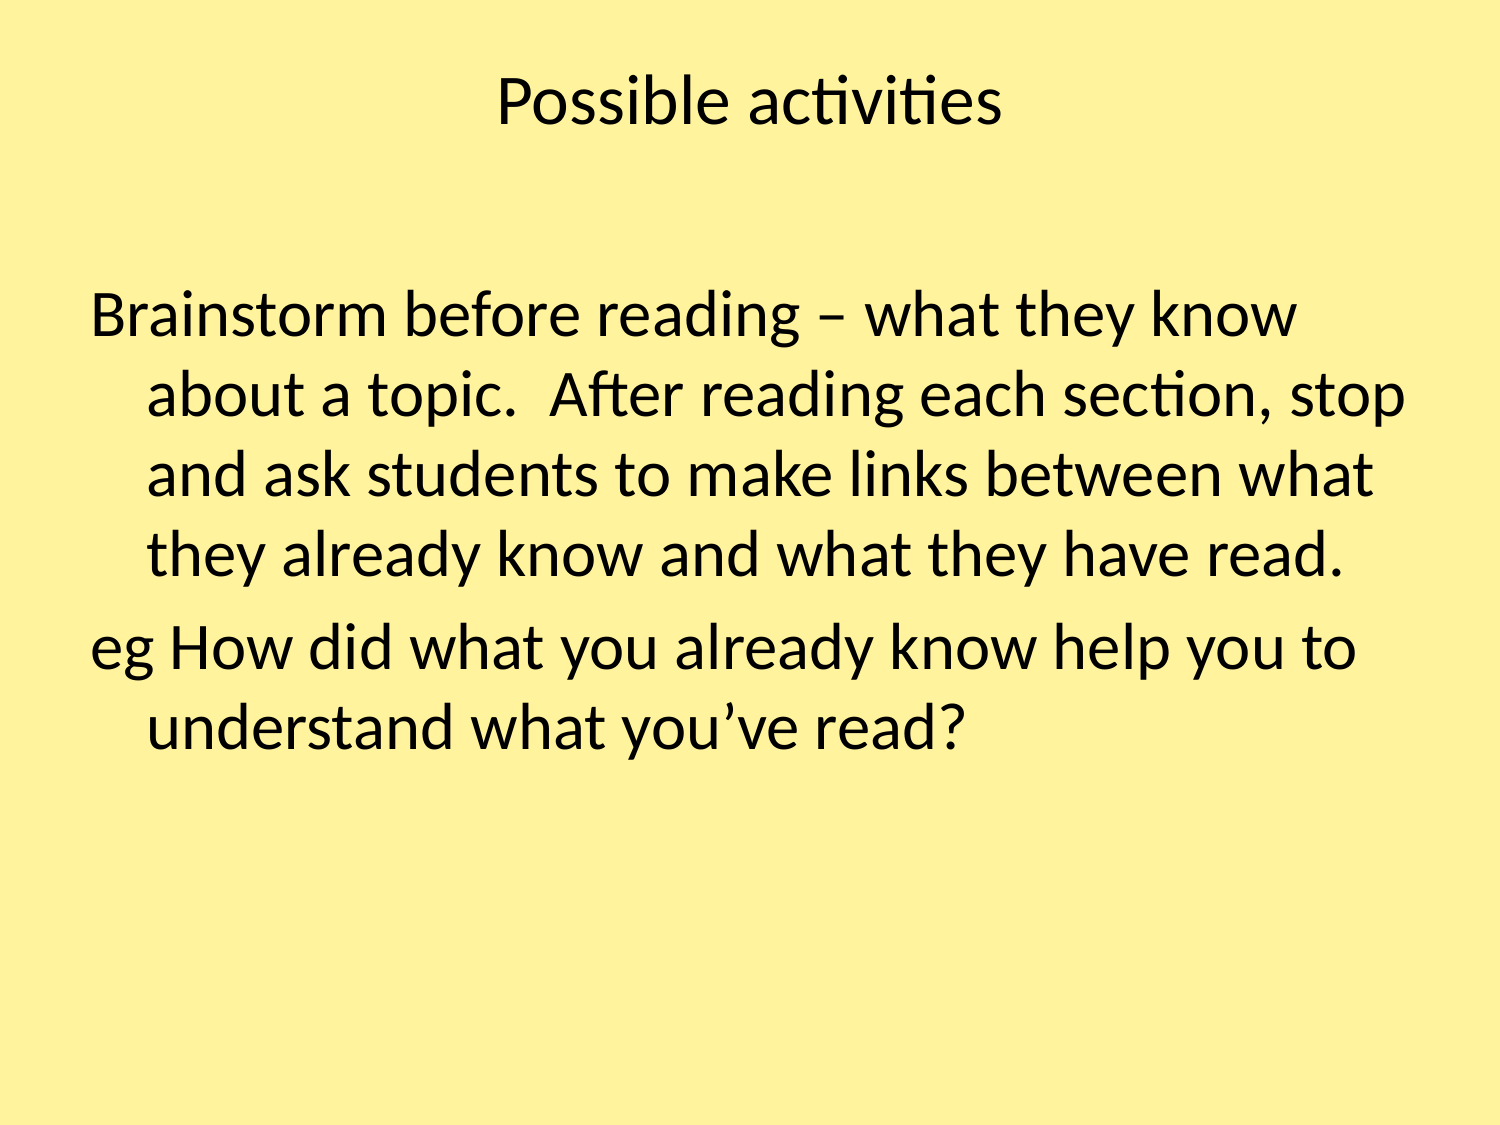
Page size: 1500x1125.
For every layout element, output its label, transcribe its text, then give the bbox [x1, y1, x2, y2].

list Brainstorm before reading – what they know about a topic. After reading each section, stop and ask students to make links between what they already know and what they have read. eg How did what you already know help you to understand what you’ve read? [75, 262, 1425, 1005]
title Possible activities [75, 45, 1425, 233]
